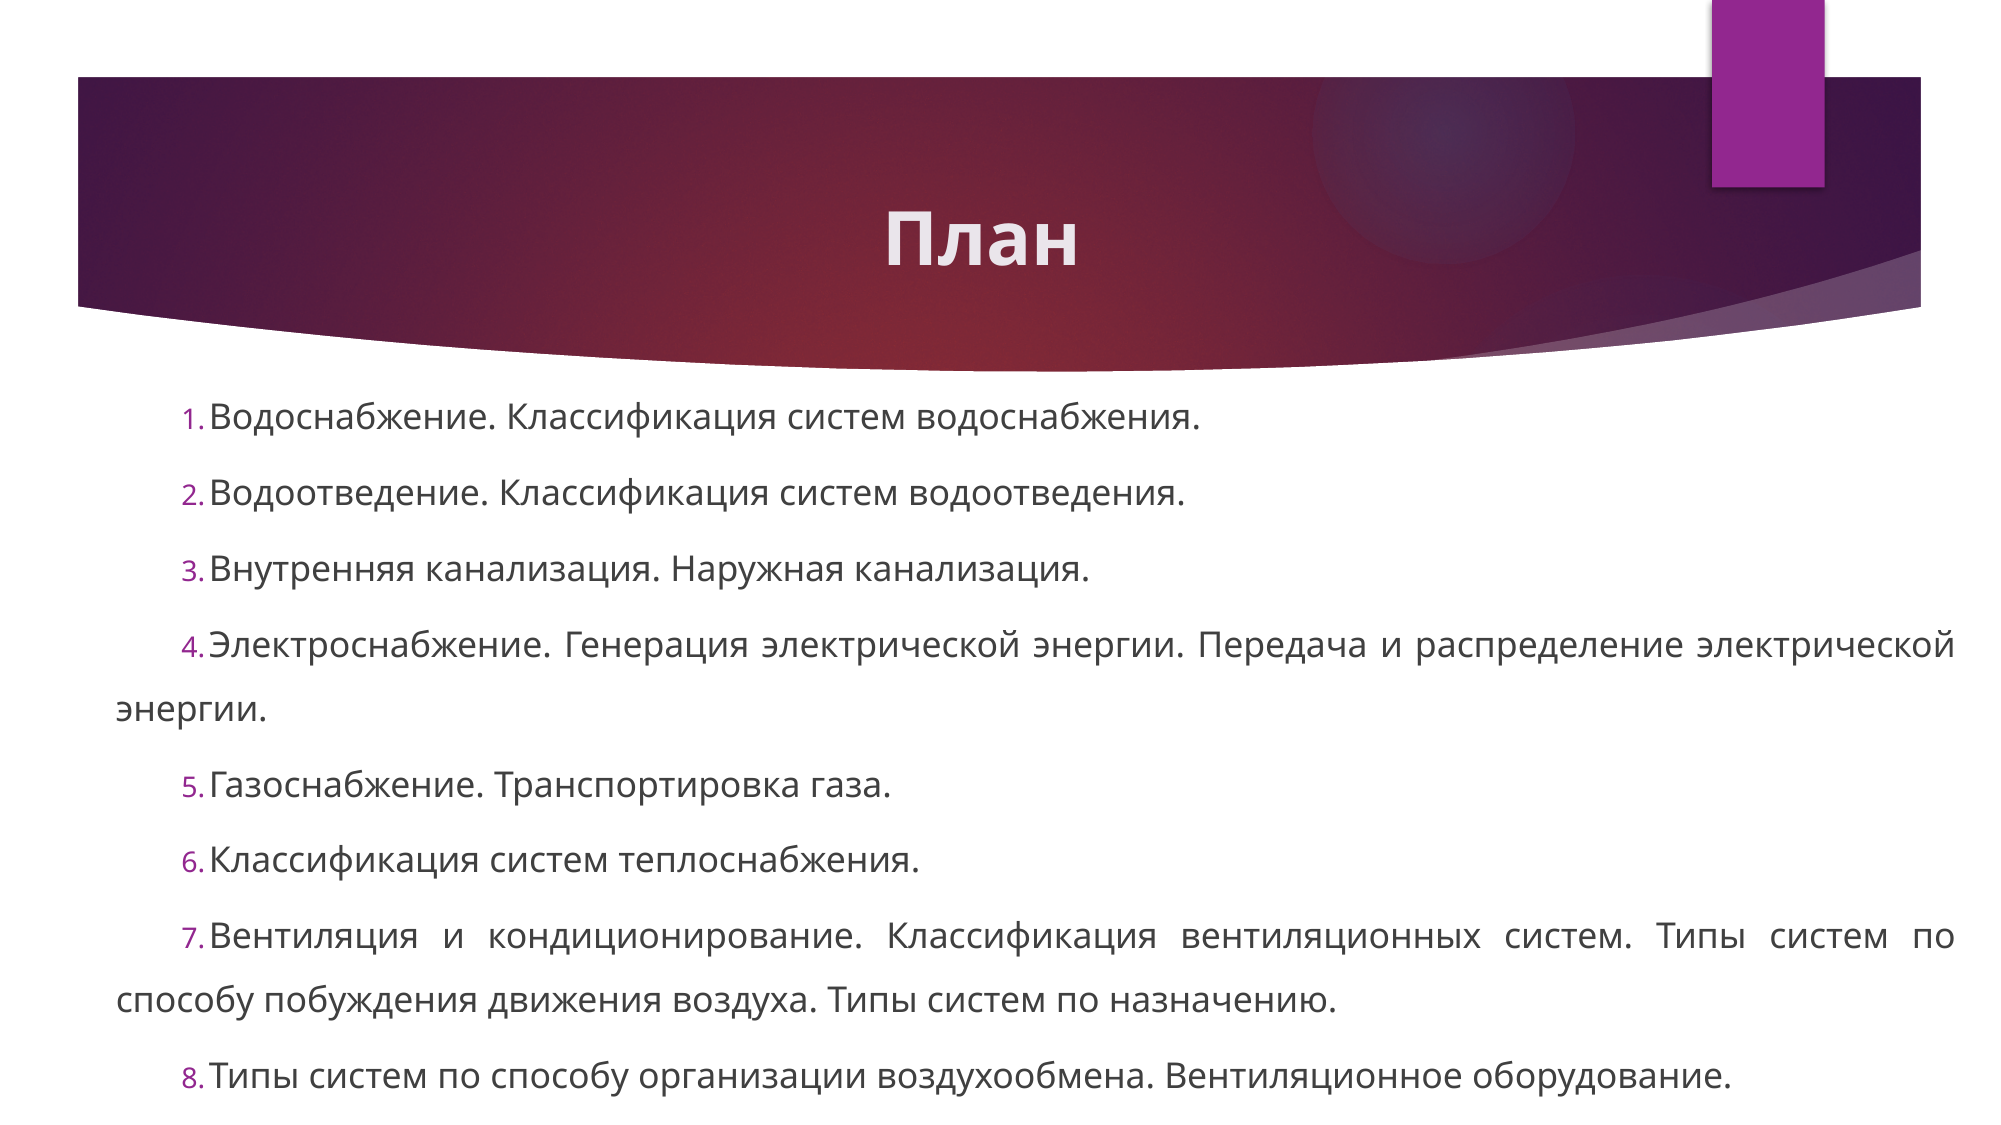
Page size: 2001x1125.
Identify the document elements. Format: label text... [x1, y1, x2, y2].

list Водоснабжение. Классификация систем водоснабжения. Водоотведение. Классификация систем водоотведения. Внутренняя канализация. Наружная канализация. Электроснабжение. Генерация электрической энергии. Передача и распределение электрической энергии. Газоснабжение. Транспортировка газа. Классификация систем теплоснабжения. Вентиляция и кондиционирование. Классификация вентиляционных систем. Типы систем по способу побуждения движения воздуха. Типы систем по назначению. Типы систем по способу организации воздухообмена. Вентиляционное оборудование. [100, 365, 1972, 1107]
title План [263, 177, 1701, 294]
